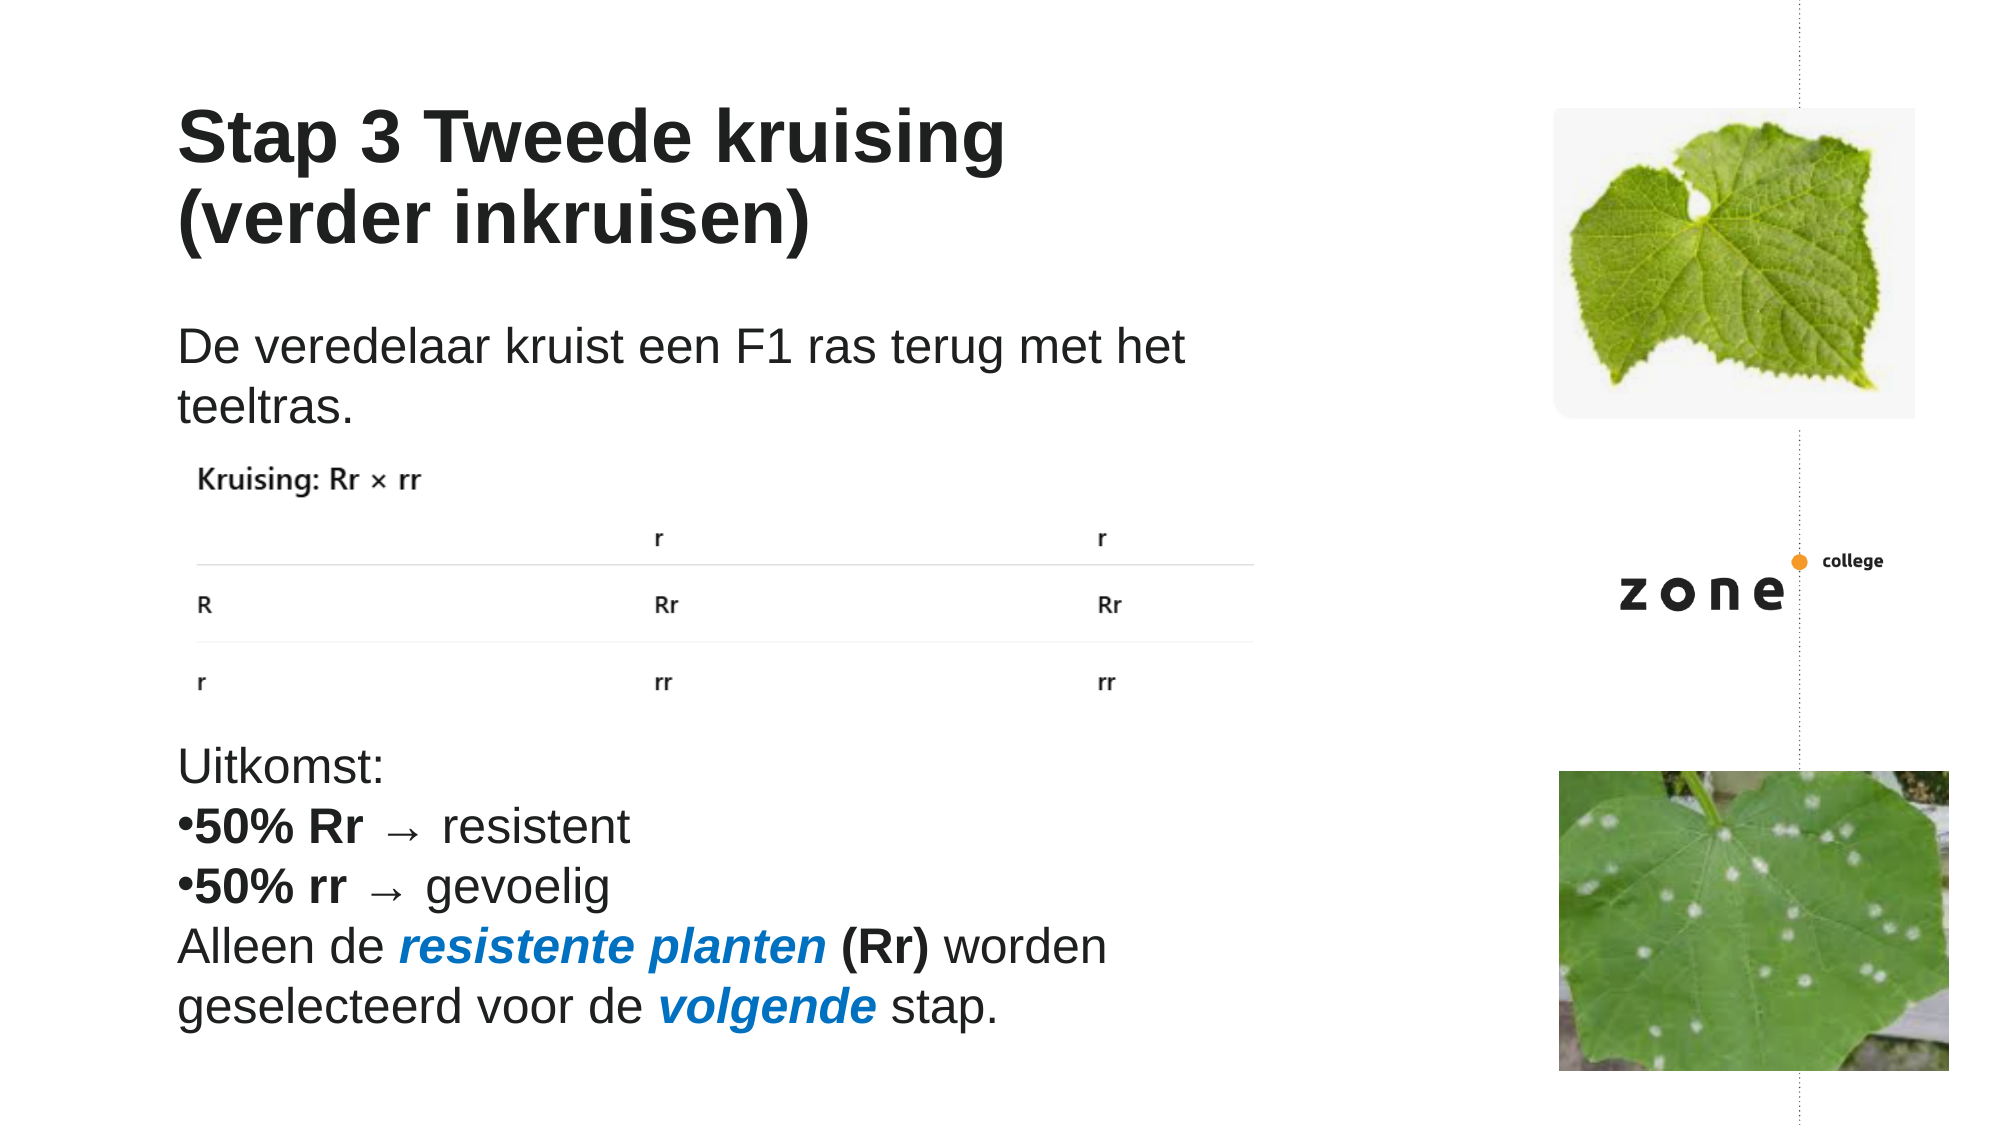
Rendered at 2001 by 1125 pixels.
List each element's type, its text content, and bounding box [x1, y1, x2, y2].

picture [1548, 0, 2001, 1125]
list De veredelaar kruist een F1 ras terug met het teeltras. Uitkomst: 50% Rr → resistent 50% rr → gevoelig Alleen de resistente planten (Rr) worden geselecteerd voor de volgende stap. [177, 313, 1269, 1091]
title Stap 3 Tweede kruising (verder inkruisen) [177, 97, 1471, 261]
picture [152, 446, 1254, 743]
